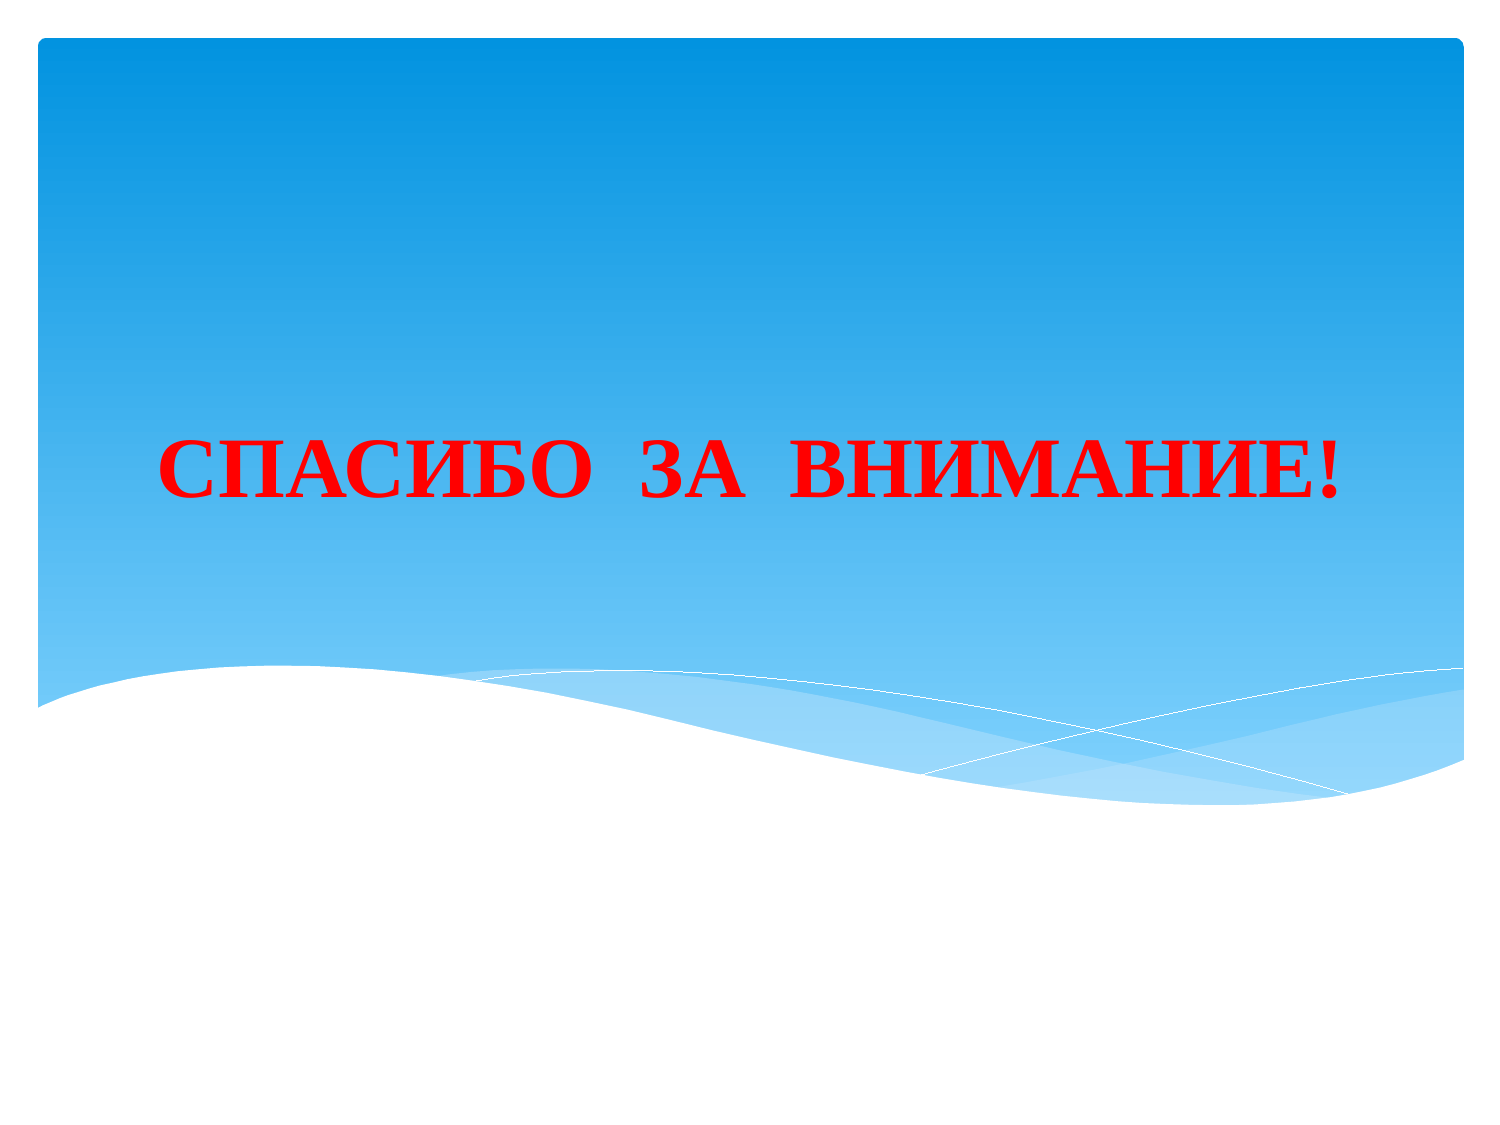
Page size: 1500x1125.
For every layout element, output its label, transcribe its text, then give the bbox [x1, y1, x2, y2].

title СПАСИБО ЗА ВНИМАНИЕ! [113, 404, 1389, 655]
